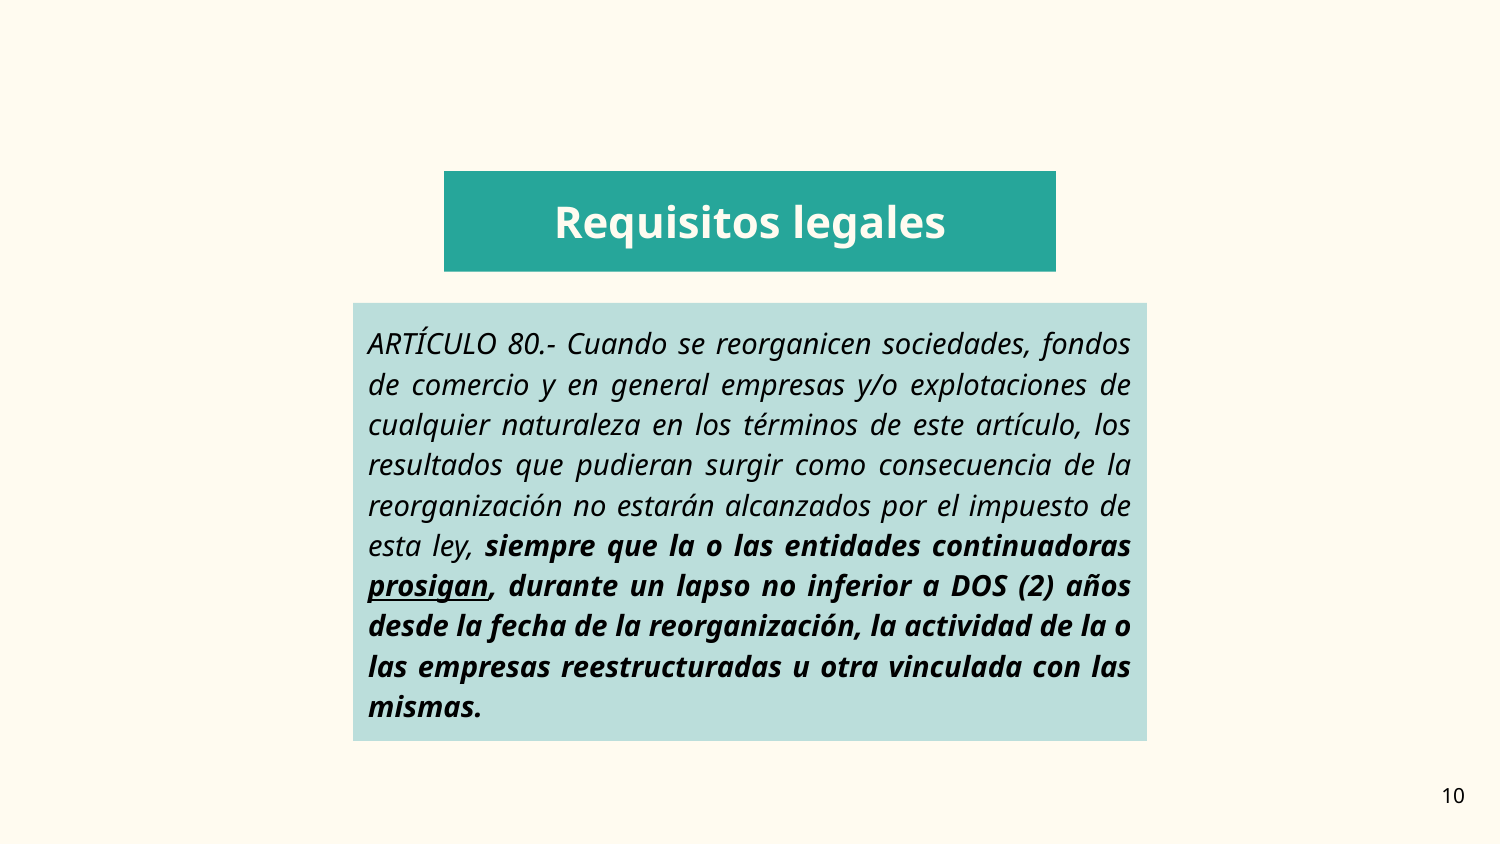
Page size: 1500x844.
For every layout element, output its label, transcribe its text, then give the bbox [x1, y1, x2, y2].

title Requisitos legales [444, 171, 1056, 272]
slide_number ‹#› [1389, 764, 1480, 830]
list ARTÍCULO 80.- Cuando se reorganicen sociedades, fondos de comercio y en general empresas y/o explotaciones de cualquier naturaleza en los términos de este artículo, los resultados que pudieran surgir como consecuencia de la reorganización no estarán alcanzados por el impuesto de esta ley, siempre que la o las entidades continuadoras prosigan, durante un lapso no inferior a DOS (2) años desde la fecha de la reorganización, la actividad de la o las empresas reestructuradas u otra vinculada con las mismas. [353, 302, 1147, 741]
